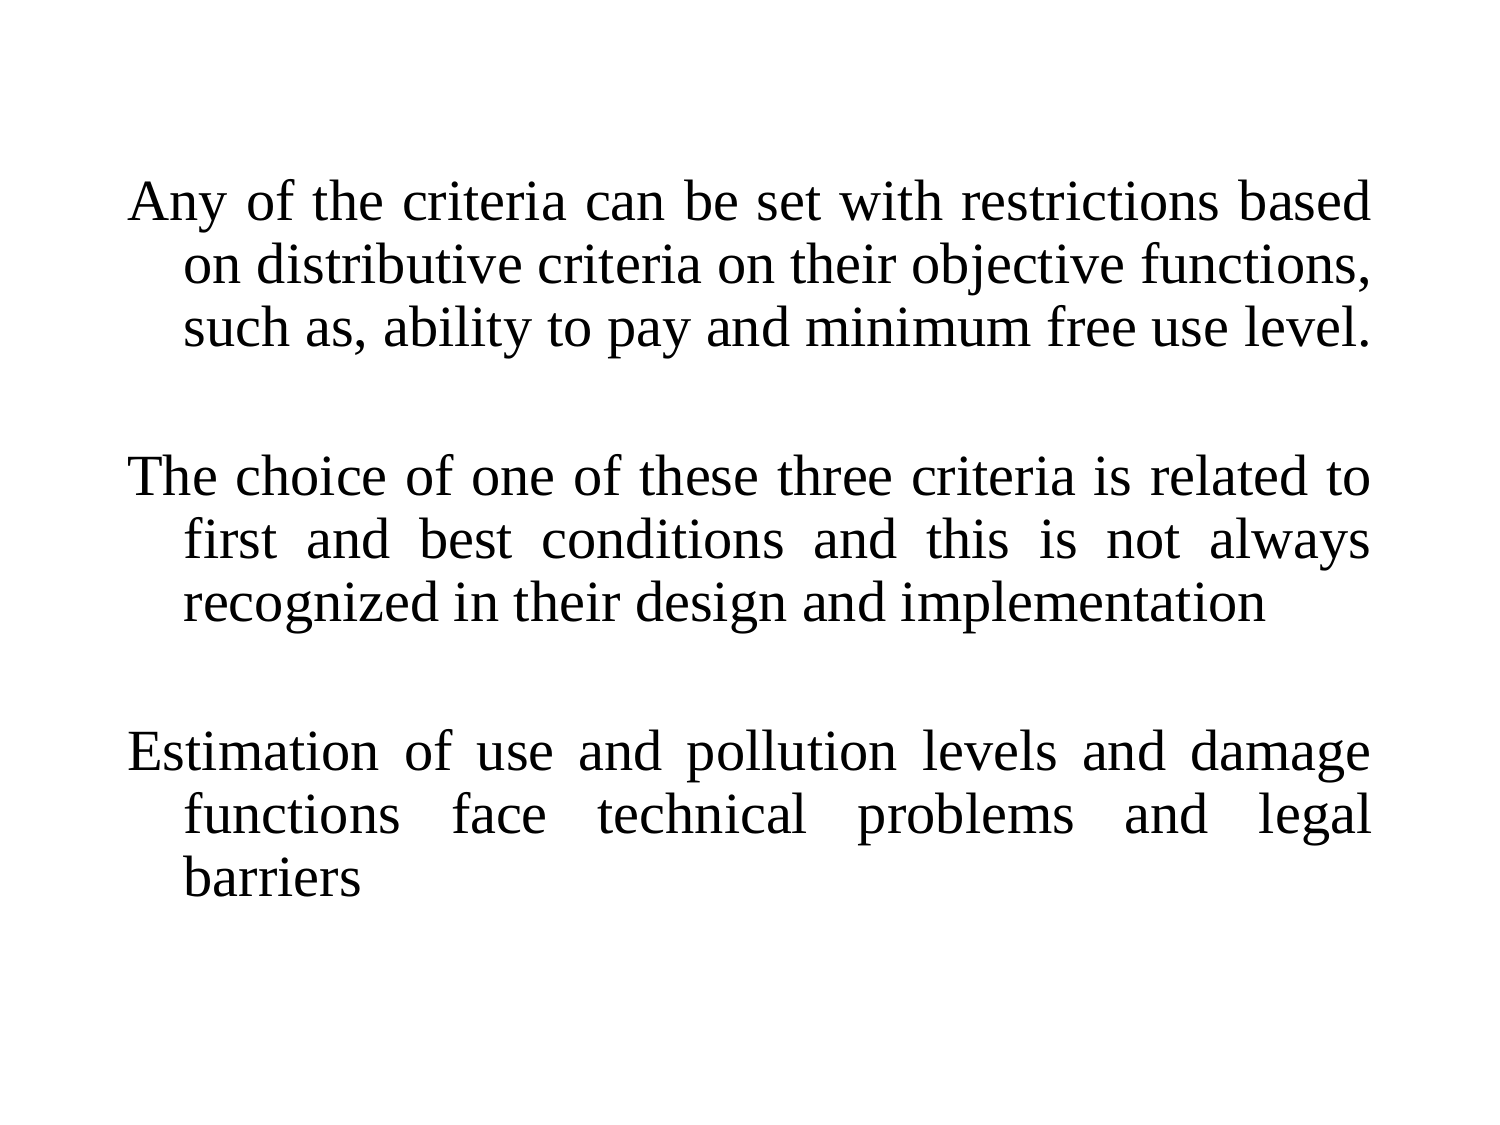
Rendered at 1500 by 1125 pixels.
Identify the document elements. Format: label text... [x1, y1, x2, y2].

list Any of the criteria can be set with restrictions based on distributive criteria on their objective functions, such as, ability to pay and minimum free use level. The choice of one of these three criteria is related to first and best conditions and this is not always recognized in their design and implementation Estimation of use and pollution levels and damage functions face technical problems and legal barriers [112, 162, 1388, 1001]
